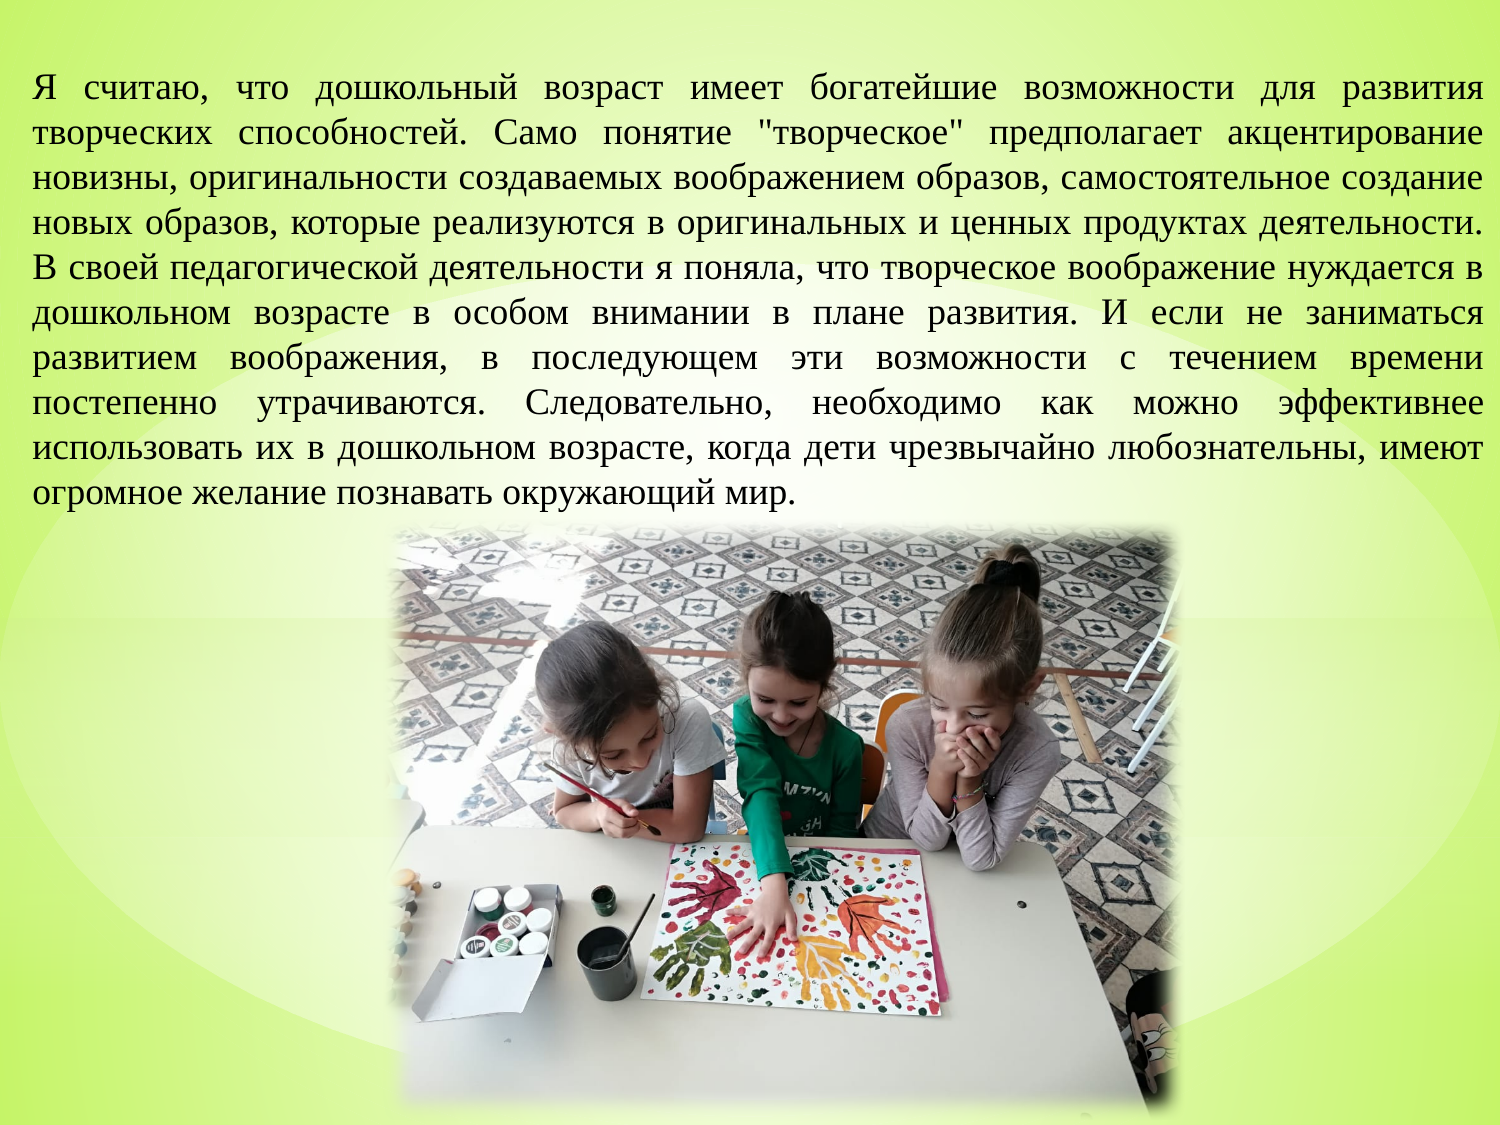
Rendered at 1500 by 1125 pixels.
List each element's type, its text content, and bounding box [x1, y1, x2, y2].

picture [383, 519, 1186, 1122]
text_box Я считаю, что дошкольный возраст имеет богатейшие возможности для развития творческих способностей. Само понятие "творческое" предполагает акцентирование новизны, оригинальности создаваемых воображением образов, самостоятельное создание новых образов, которые реализуются в оригинальных и ценных продуктах деятельности. В своей педагогической деятельности я поняла, что творческое воображение нуждается в дошкольном возрасте в особом внимании в плане развития. И если не заниматься развитием воображения, в последующем эти возможности с течением времени постепенно утрачиваются. Следовательно, необходимо как можно эффективнее использовать их в дошкольном возрасте, когда дети чрезвычайно любознательны, имеют огромное желание познавать окружающий мир. [17, 54, 1500, 520]
